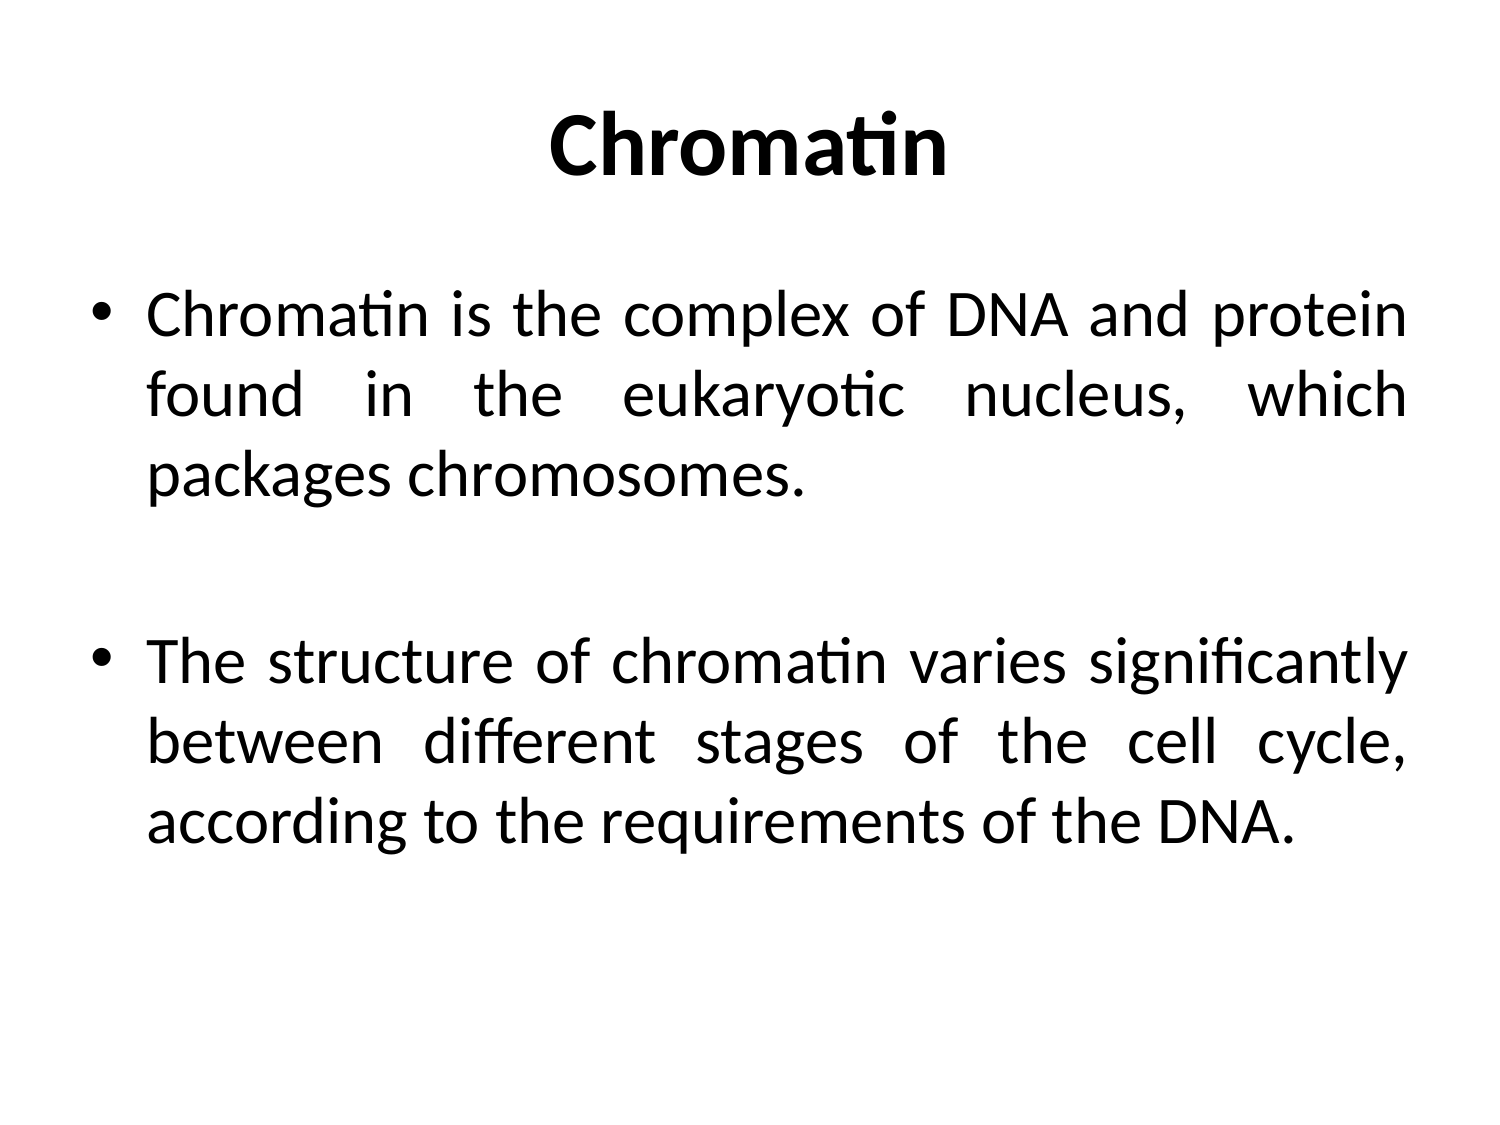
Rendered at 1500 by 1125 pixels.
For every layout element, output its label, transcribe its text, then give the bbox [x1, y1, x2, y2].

list Chromatin is the complex of DNA and protein found in the eukaryotic nucleus, which packages chromosomes. The structure of chromatin varies significantly between different stages of the cell cycle, according to the requirements of the DNA. [75, 262, 1425, 1005]
title Chromatin [75, 45, 1425, 233]
